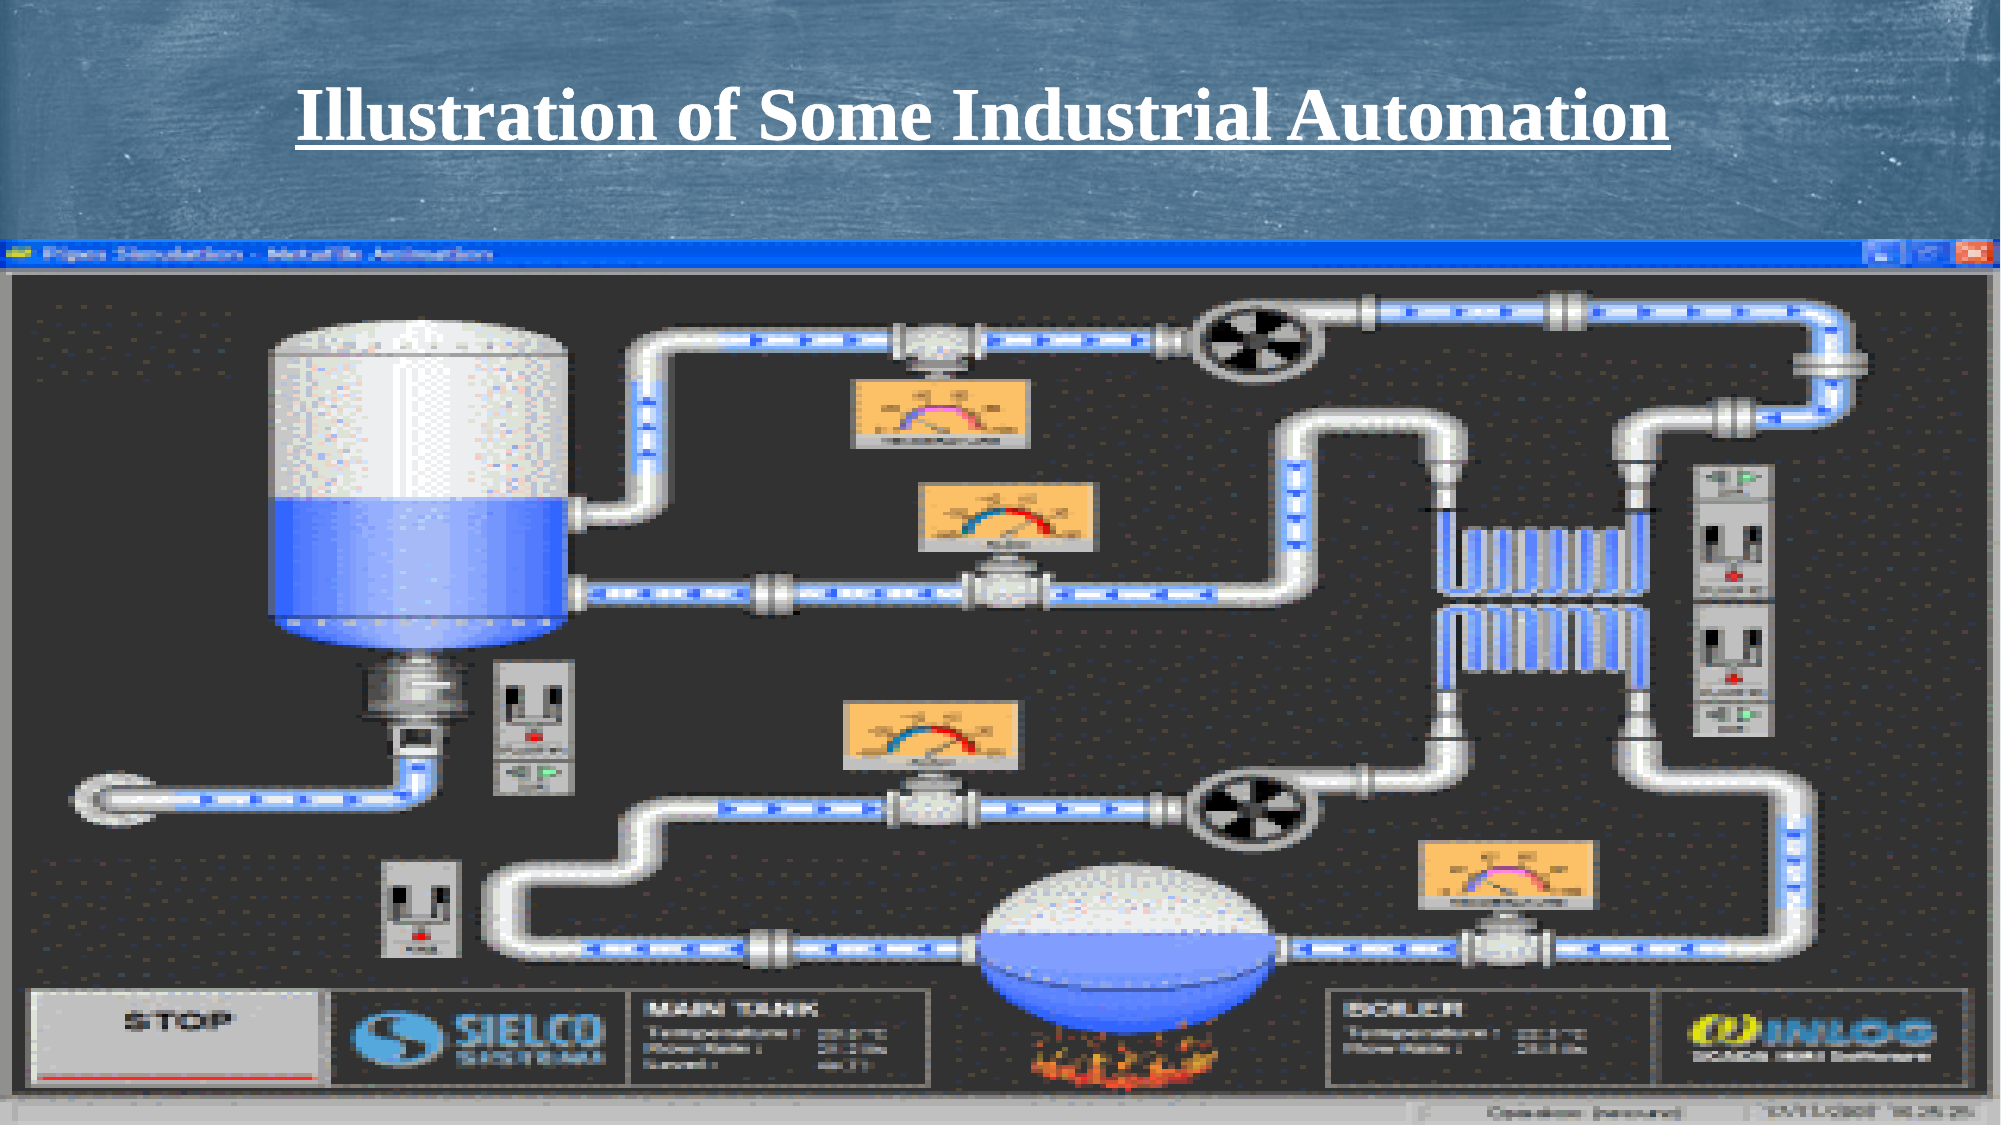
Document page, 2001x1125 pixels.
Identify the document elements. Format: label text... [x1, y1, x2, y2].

text_box Illustration of Some Industrial Automation [280, 67, 1686, 164]
picture [0, 239, 1998, 1123]
